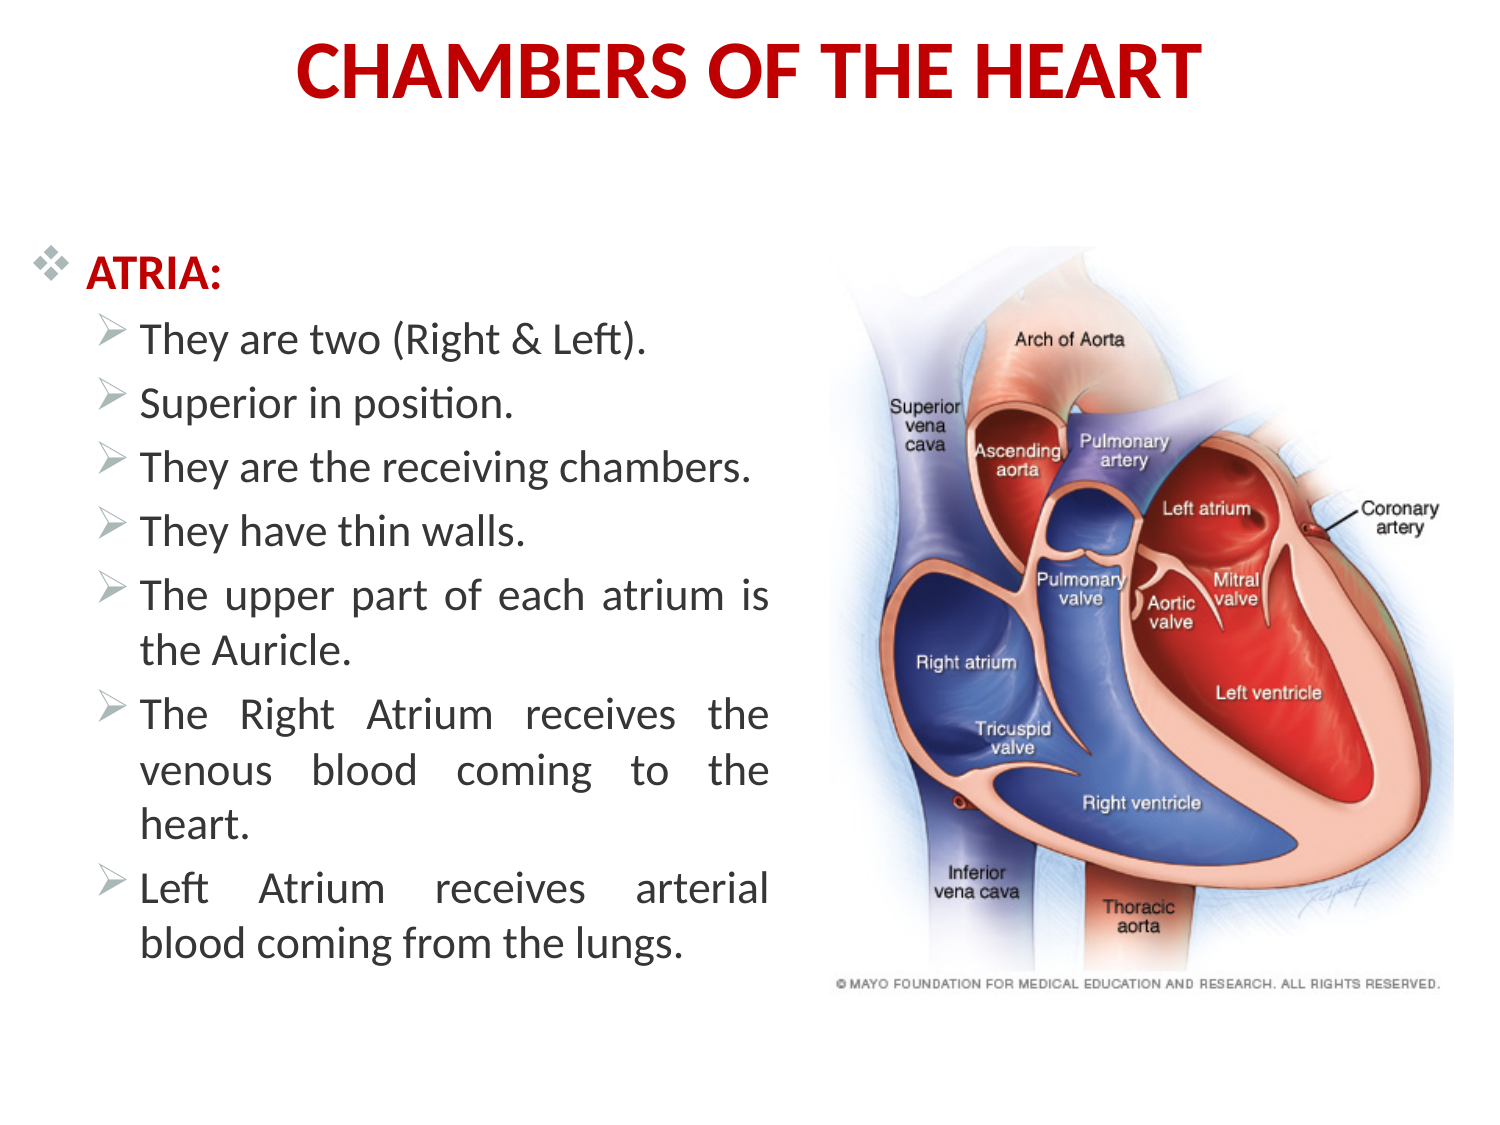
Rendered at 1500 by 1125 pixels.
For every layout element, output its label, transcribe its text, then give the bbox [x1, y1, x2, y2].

list ATRIA: They are two (Right & Left). Superior in position. They are the receiving chambers. They have thin walls. The upper part of each atrium is the Auricle. The Right Atrium receives the venous blood coming to the heart. Left Atrium receives arterial blood coming from the lungs. [13, 231, 786, 1013]
text_box CHAMBERS OF THE HEART [0, 8, 1500, 130]
picture [828, 245, 1455, 995]
